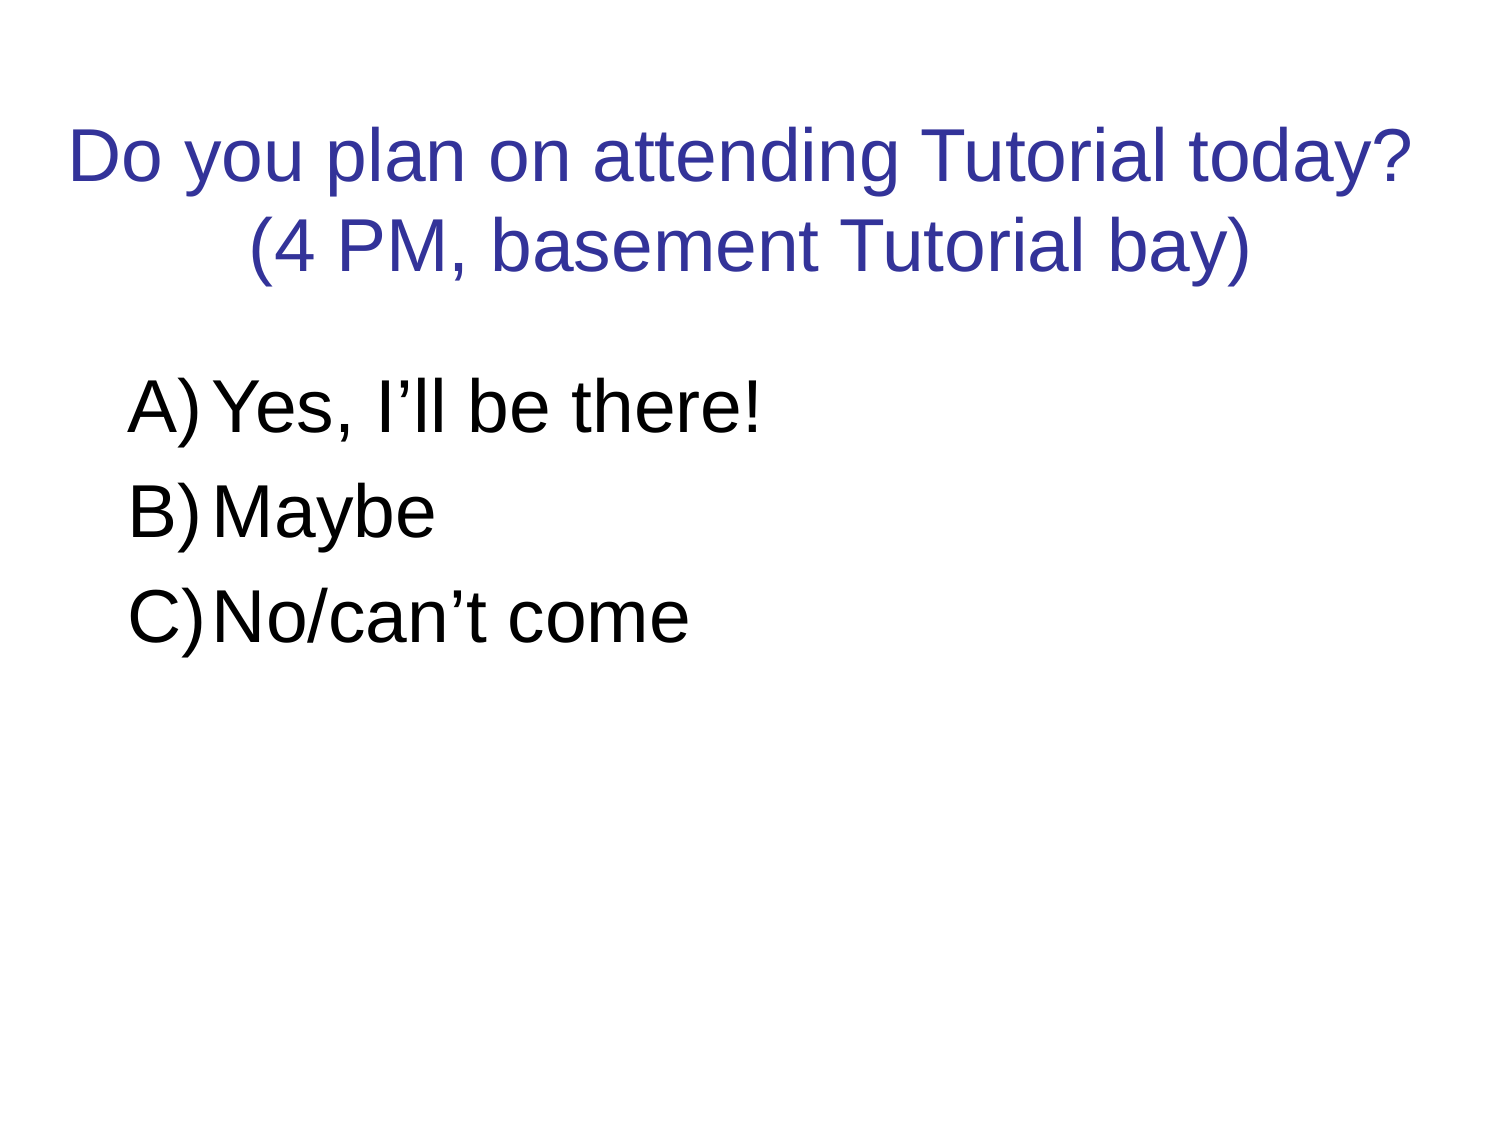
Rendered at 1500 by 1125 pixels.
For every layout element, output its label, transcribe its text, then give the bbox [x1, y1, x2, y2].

title Do you plan on attending Tutorial today? (4 PM, basement Tutorial bay) [16, 72, 1466, 321]
list Yes, I’ll be there! Maybe No/can’t come [112, 349, 1388, 1091]
